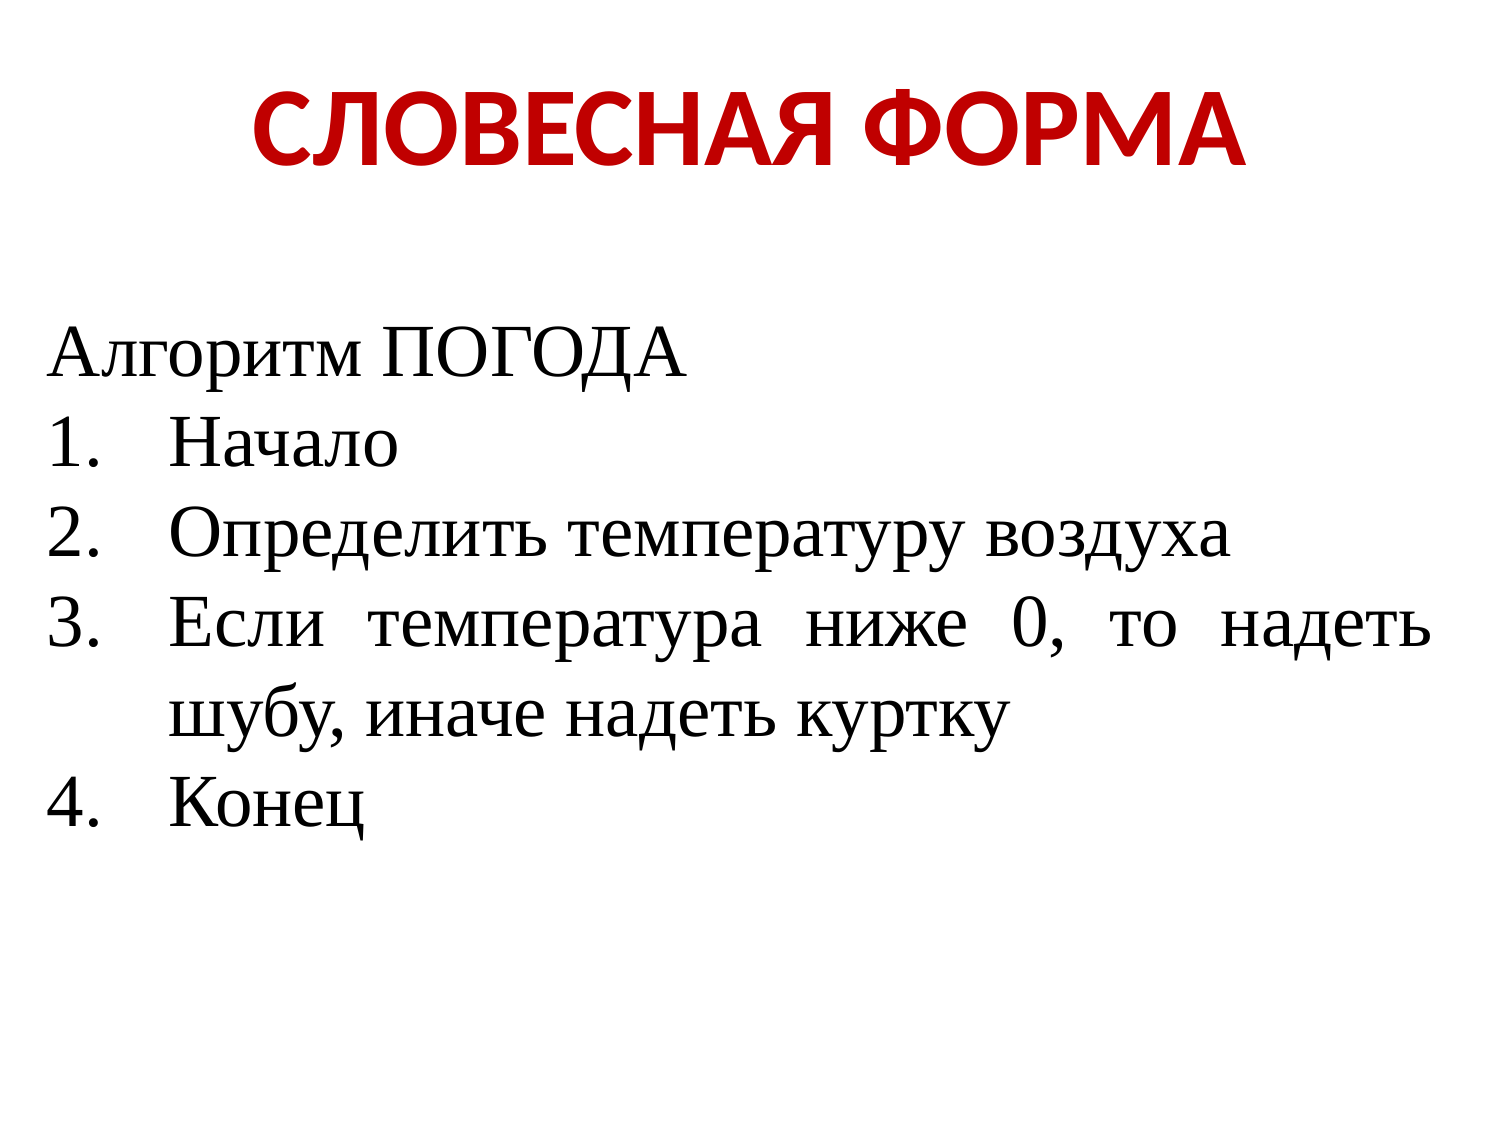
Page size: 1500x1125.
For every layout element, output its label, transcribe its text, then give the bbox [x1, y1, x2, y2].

title Словесная форма [0, 27, 1500, 215]
text_box Алгоритм ПОГОДА Начало Определить температуру воздуха Если температура ниже 0, то надеть шубу, иначе надеть куртку Конец [31, 293, 1450, 849]
